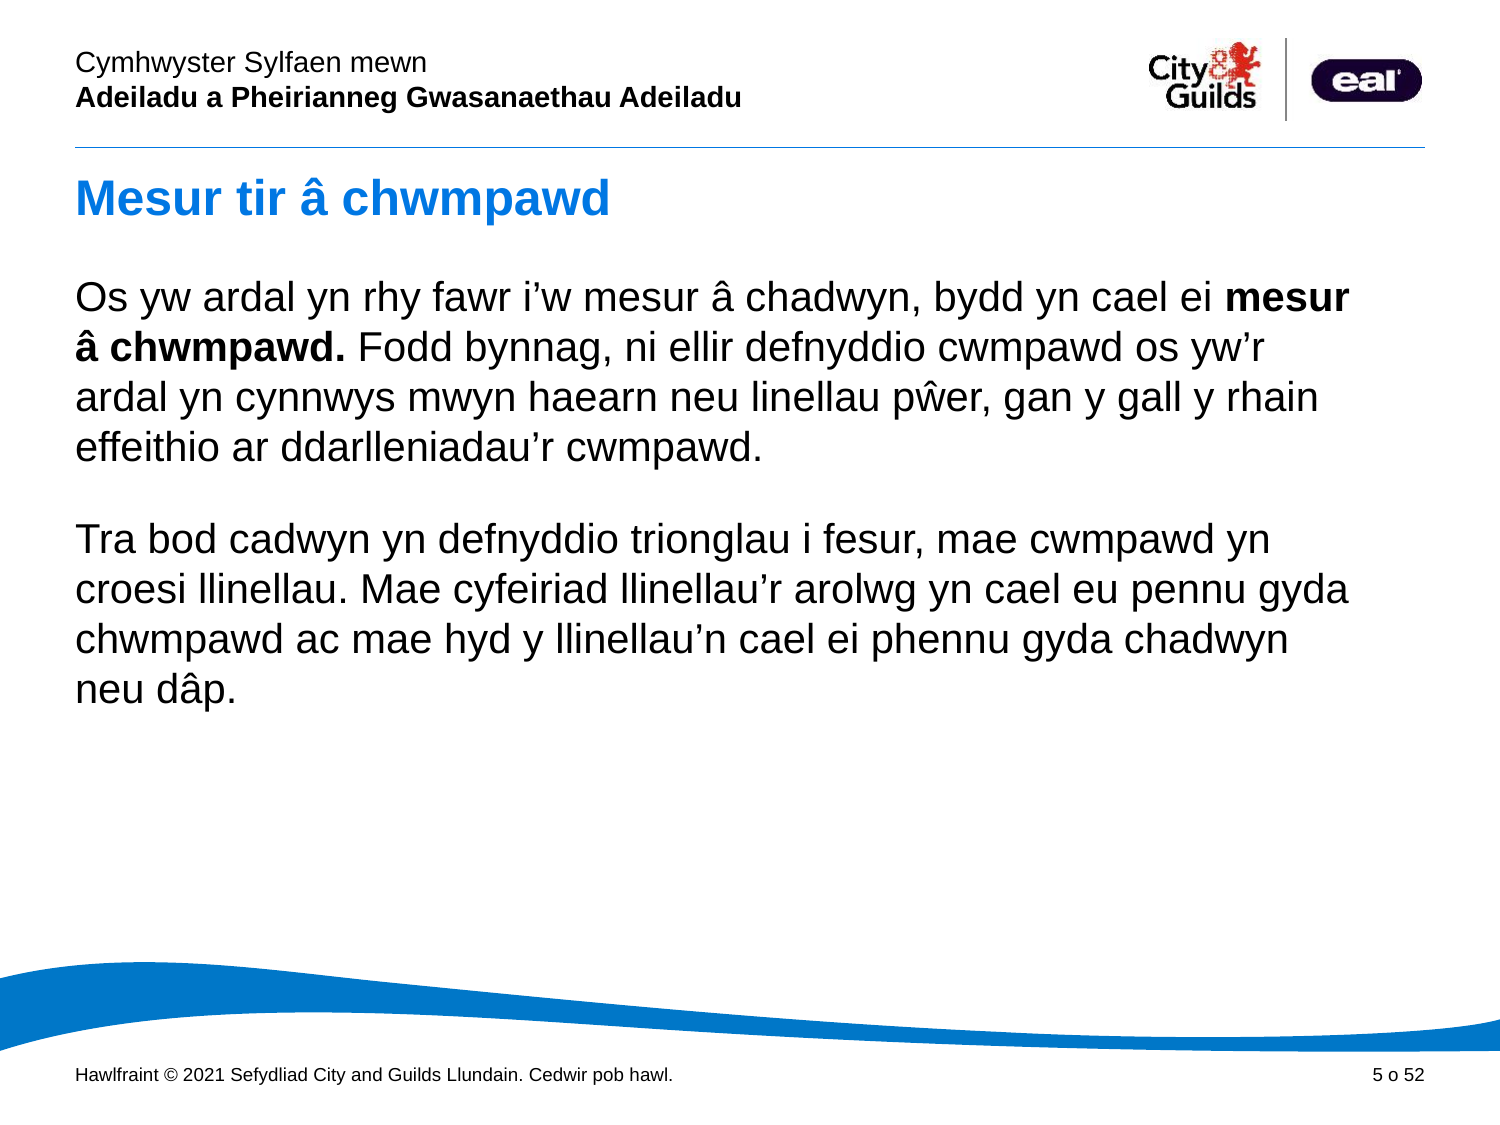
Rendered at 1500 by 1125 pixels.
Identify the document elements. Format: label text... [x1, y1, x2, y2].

picture [1149, 38, 1422, 121]
list Os yw ardal yn rhy fawr i’w mesur â chadwyn, bydd yn cael ei mesur â chwmpawd. Fodd bynnag, ni ellir defnyddio cwmpawd os yw’r ardal yn cynnwys mwyn haearn neu linellau pŵer, gan y gall y rhain effeithio ar ddarlleniadau’r cwmpawd. Tra bod cadwyn yn defnyddio trionglau i fesur, mae cwmpawd yn croesi llinellau. Mae cyfeiriad llinellau’r arolwg yn cael eu pennu gyda chwmpawd ac mae hyd y llinellau’n cael ei phennu gyda chadwyn neu dâp. [74, 269, 1352, 960]
title Mesur tir â chwmpawd [74, 165, 1426, 229]
